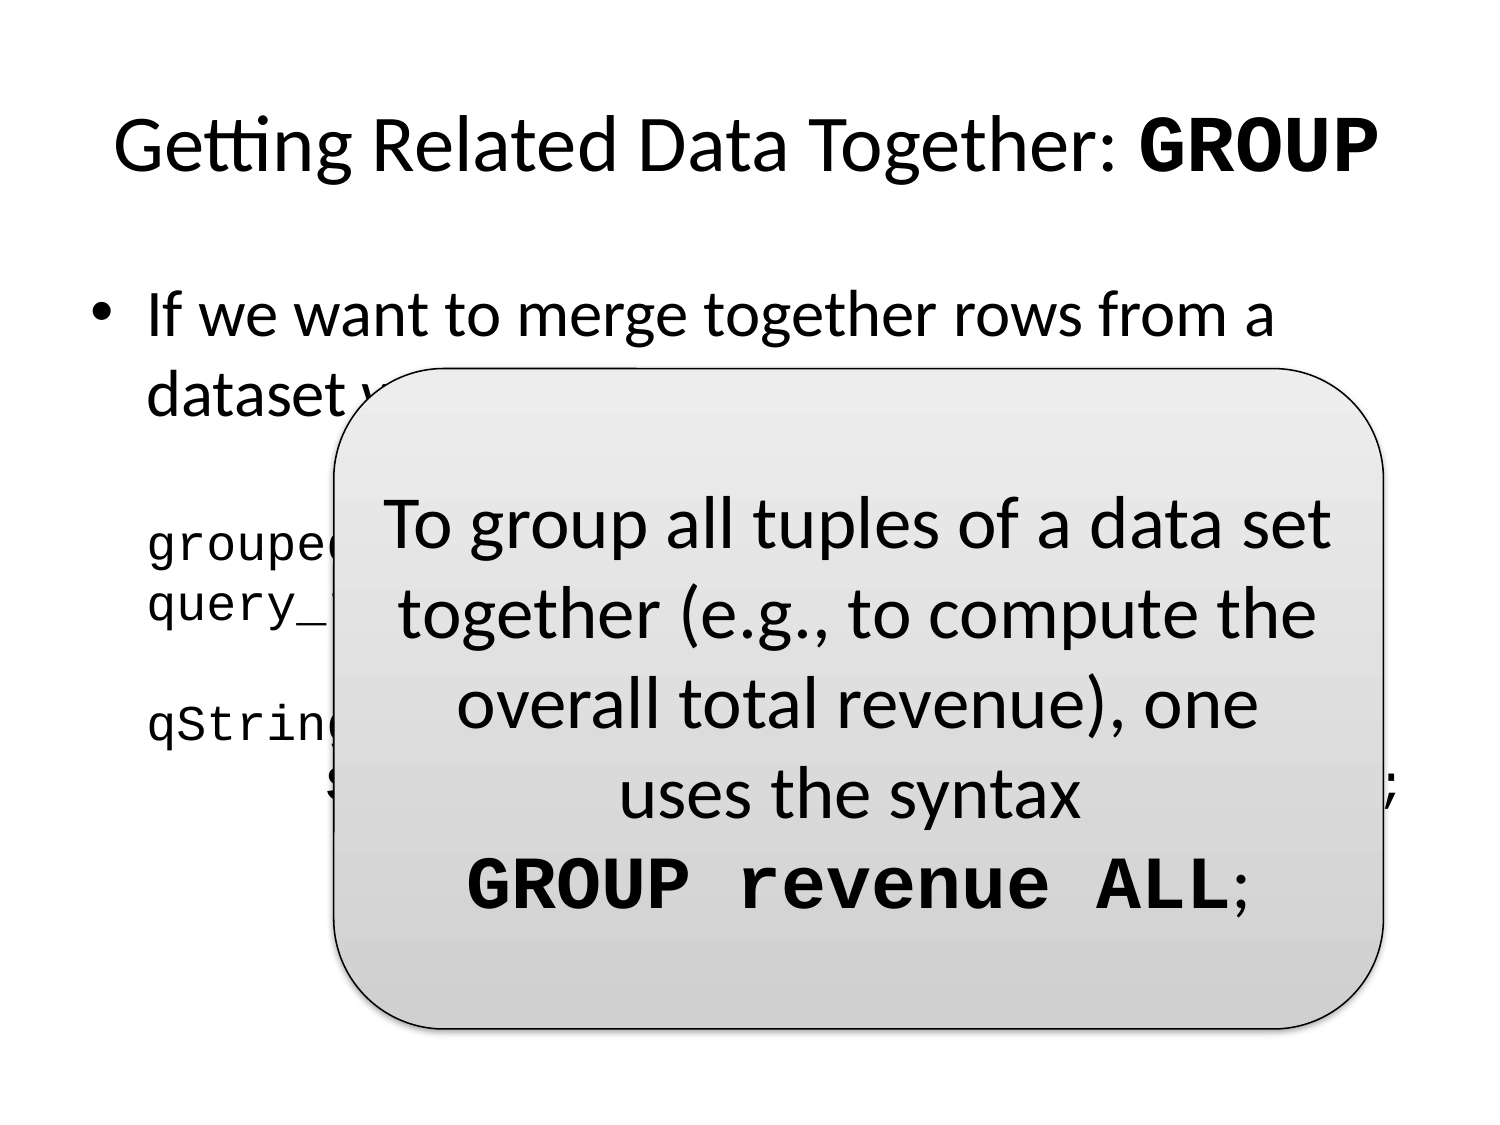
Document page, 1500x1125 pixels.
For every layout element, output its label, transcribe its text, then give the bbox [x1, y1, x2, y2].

text_box To group all tuples of a data set together (e.g., to compute the overall total revenue), one uses the syntax GROUP revenue ALL; [332, 367, 1385, 1030]
list If we want to merge together rows from a dataset we can use the GROUP command. grouped_rev = GROUP revenue BY qString; query_rev = FOREACH grouped_rev GENERATE qString, SUM(revenue.amount) AS totalRevenue; [75, 262, 1425, 1005]
title Getting Related Data Together: GROUP [61, 45, 1433, 233]
